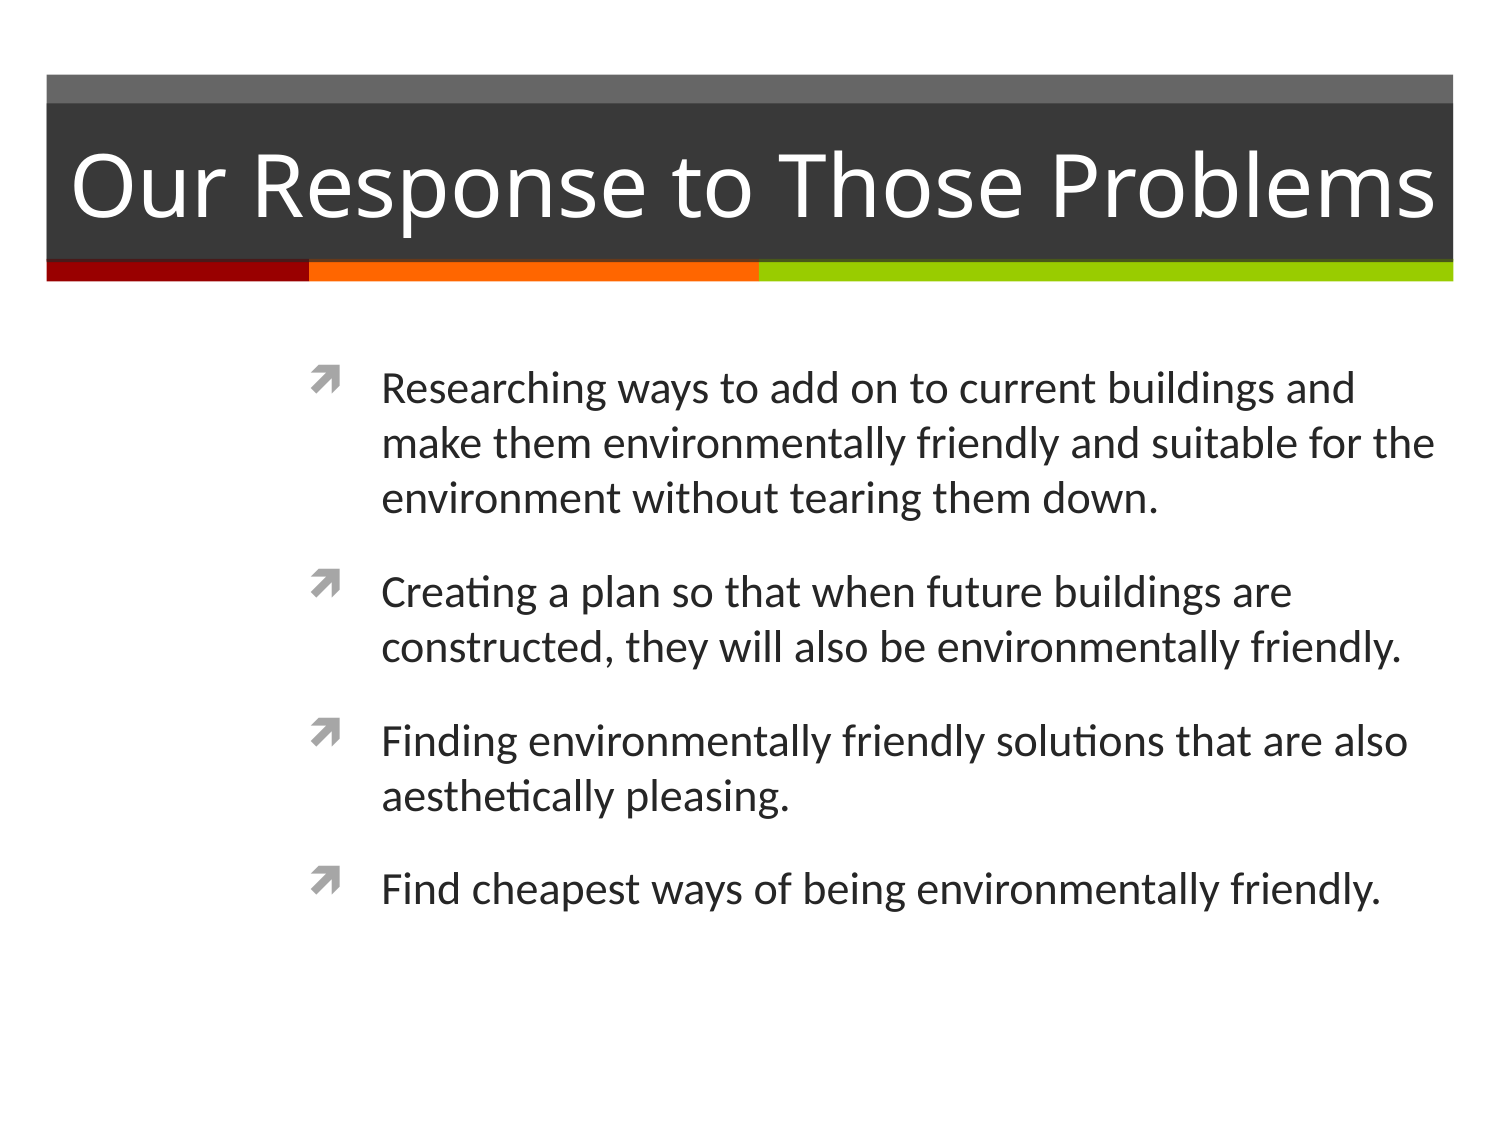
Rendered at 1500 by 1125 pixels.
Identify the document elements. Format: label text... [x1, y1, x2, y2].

list Researching ways to add on to current buildings and make them environmentally friendly and suitable for the environment without tearing them down. Creating a plan so that when future buildings are constructed, they will also be environmentally friendly. Finding environmentally friendly solutions that are also aesthetically pleasing. Find cheapest ways of being environmentally friendly. [292, 350, 1454, 1005]
title Our Response to Those Problems [46, 103, 1454, 263]
